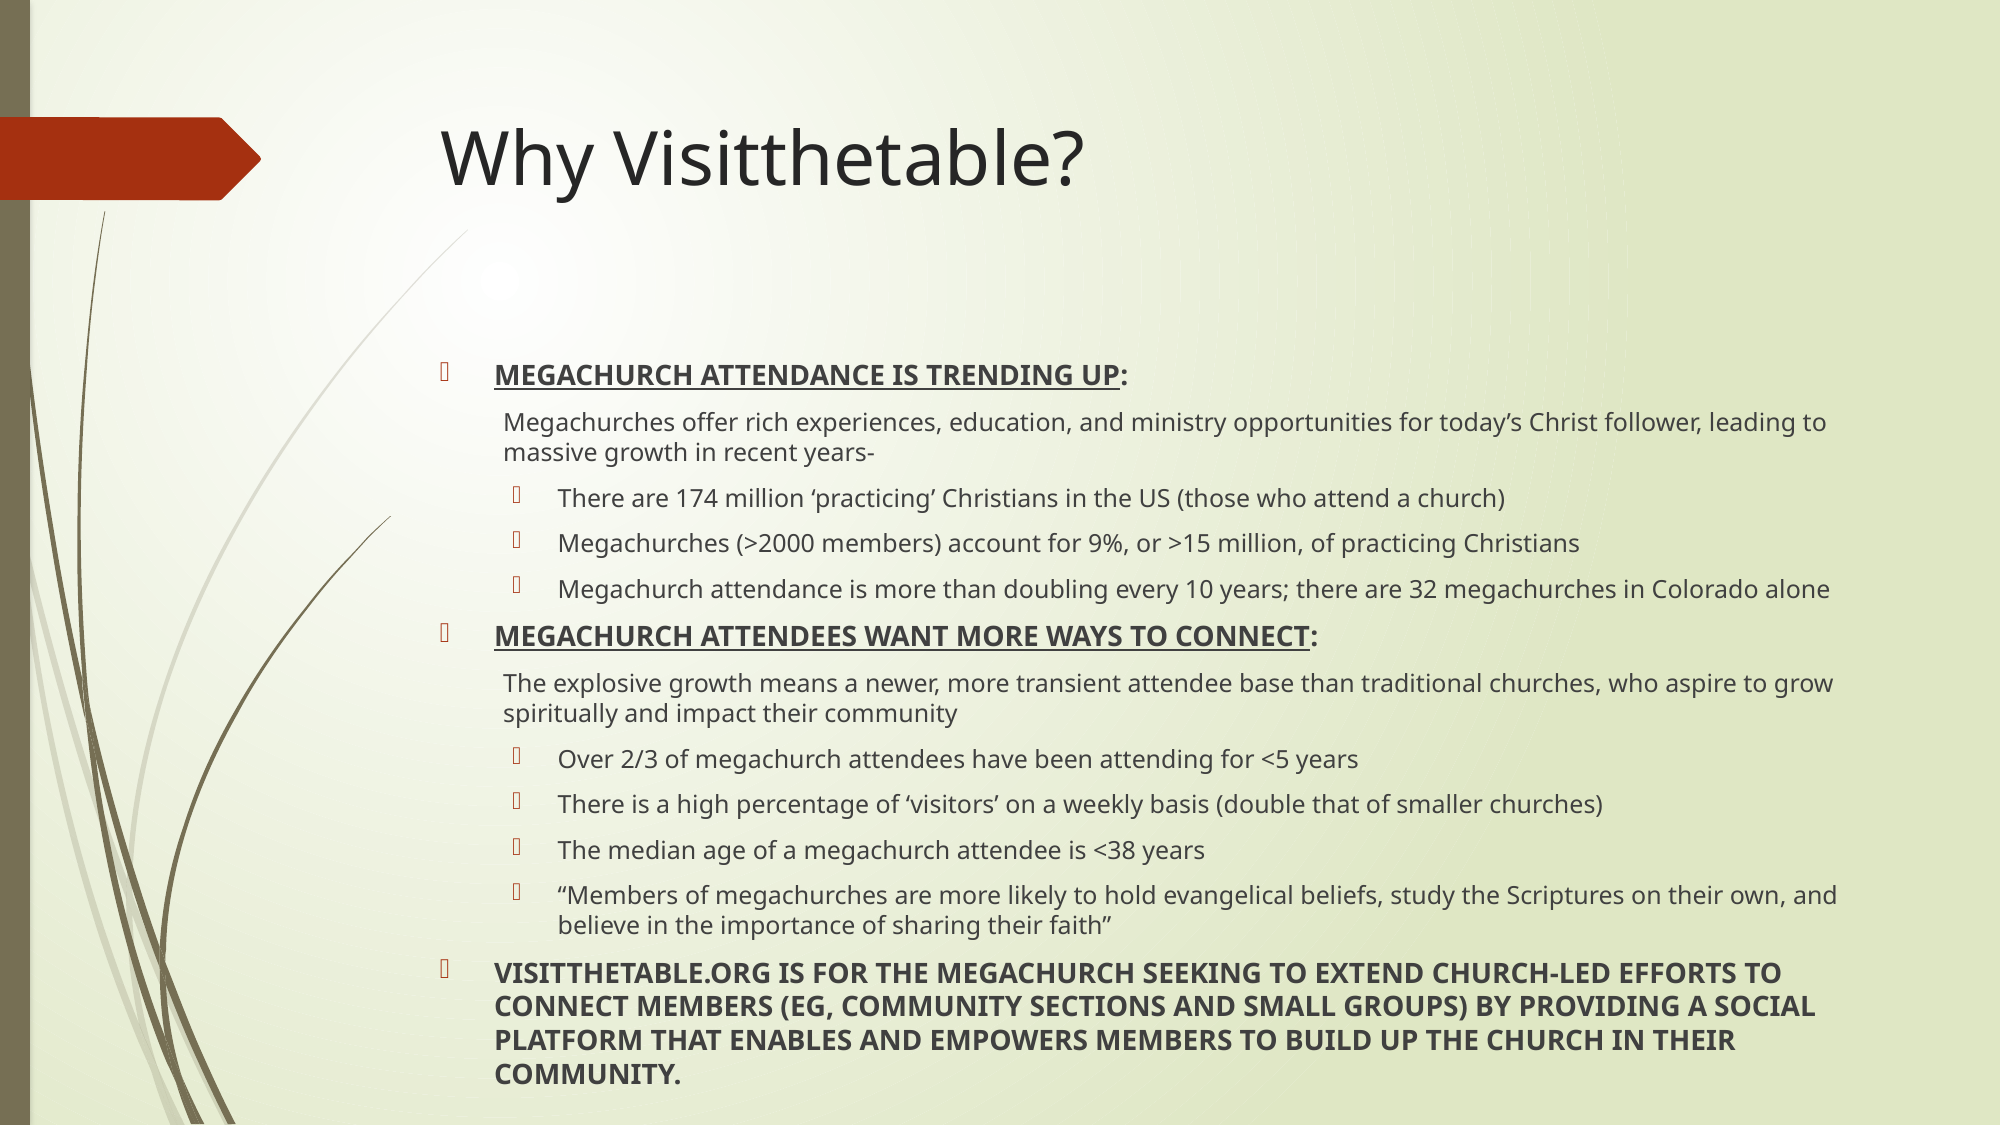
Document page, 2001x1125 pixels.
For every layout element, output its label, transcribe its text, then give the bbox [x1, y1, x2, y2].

title Why Visitthetable? [425, 102, 1888, 313]
list Megachurch attendance is trending up: Megachurches offer rich experiences, education, and ministry opportunities for today’s Christ follower, leading to massive growth in recent years- There are 174 million ‘practicing’ Christians in the US (those who attend a church) Megachurches (>2000 members) account for 9%, or >15 million, of practicing Christians Megachurch attendance is more than doubling every 10 years; there are 32 megachurches in Colorado alone Megachurch attendees want more ways to connect: The explosive growth means a newer, more transient attendee base than traditional churches, who aspire to grow spiritually and impact their community Over 2/3 of megachurch attendees have been attending for <5 years There is a high percentage of ‘visitors’ on a weekly basis (double that of smaller churches) The median age of a megachurch attendee is <38 years “Members of megachurches are more likely to hold evangelical beliefs, study the Scriptures on their own, and believe in the importance of sharing their faith” Visitthetable.org is for the megachurch seeking to extend church-led efforts to connect members (eg, community sections and small groups) by providing a social platform that enables and empowers members to build up the church in their community. [424, 350, 1888, 1100]
